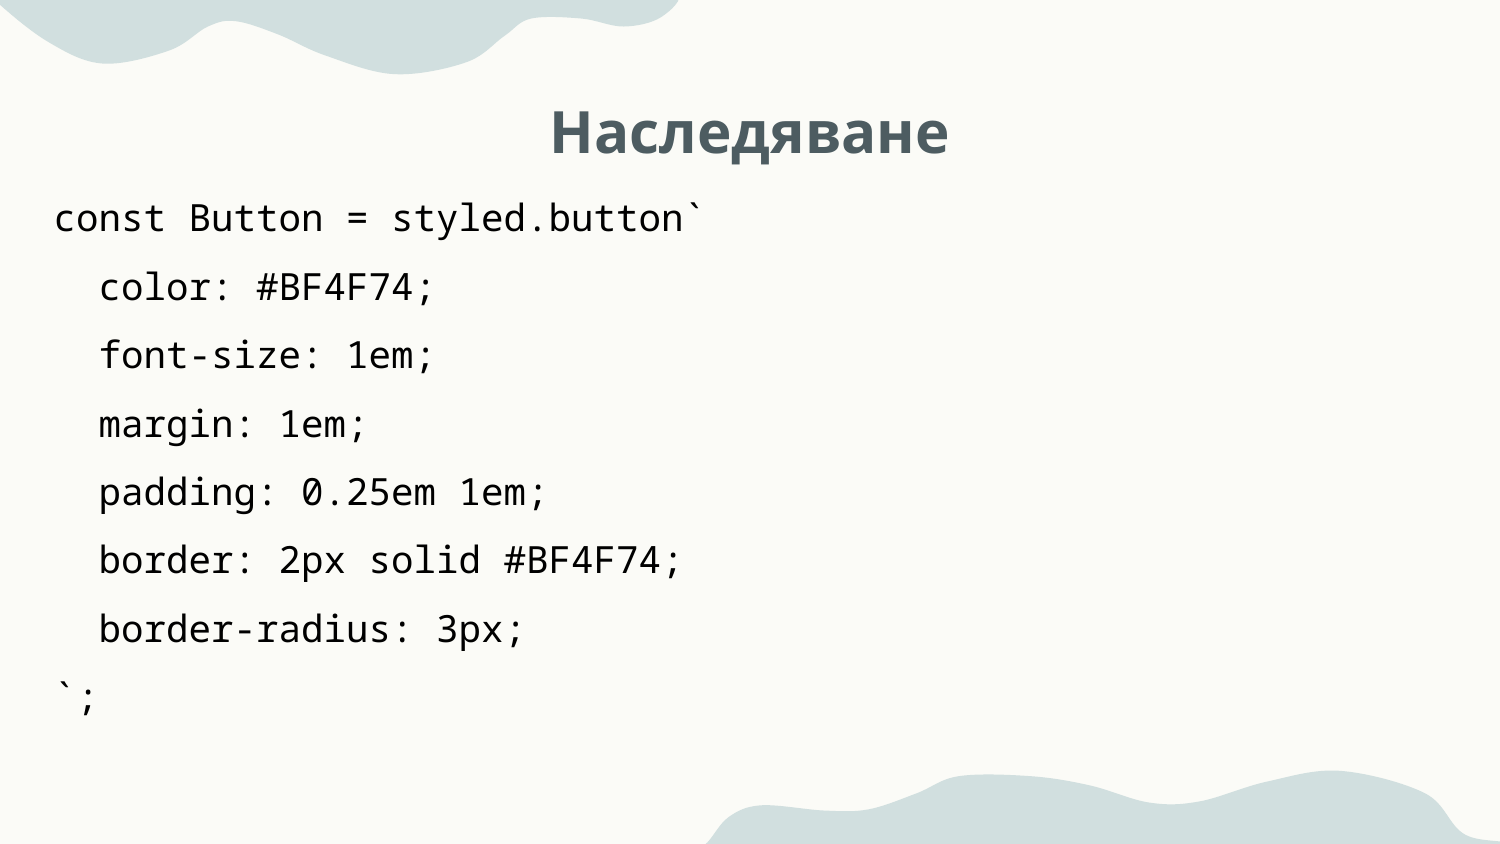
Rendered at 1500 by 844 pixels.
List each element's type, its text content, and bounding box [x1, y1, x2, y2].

text_box const Button = styled.button` color: #BF4F74; font-size: 1em; margin: 1em; padding: 0.25em 1em; border: 2px solid #BF4F74; border-radius: 3px; `; [39, 180, 722, 726]
title Наследяване [122, 88, 1378, 181]
